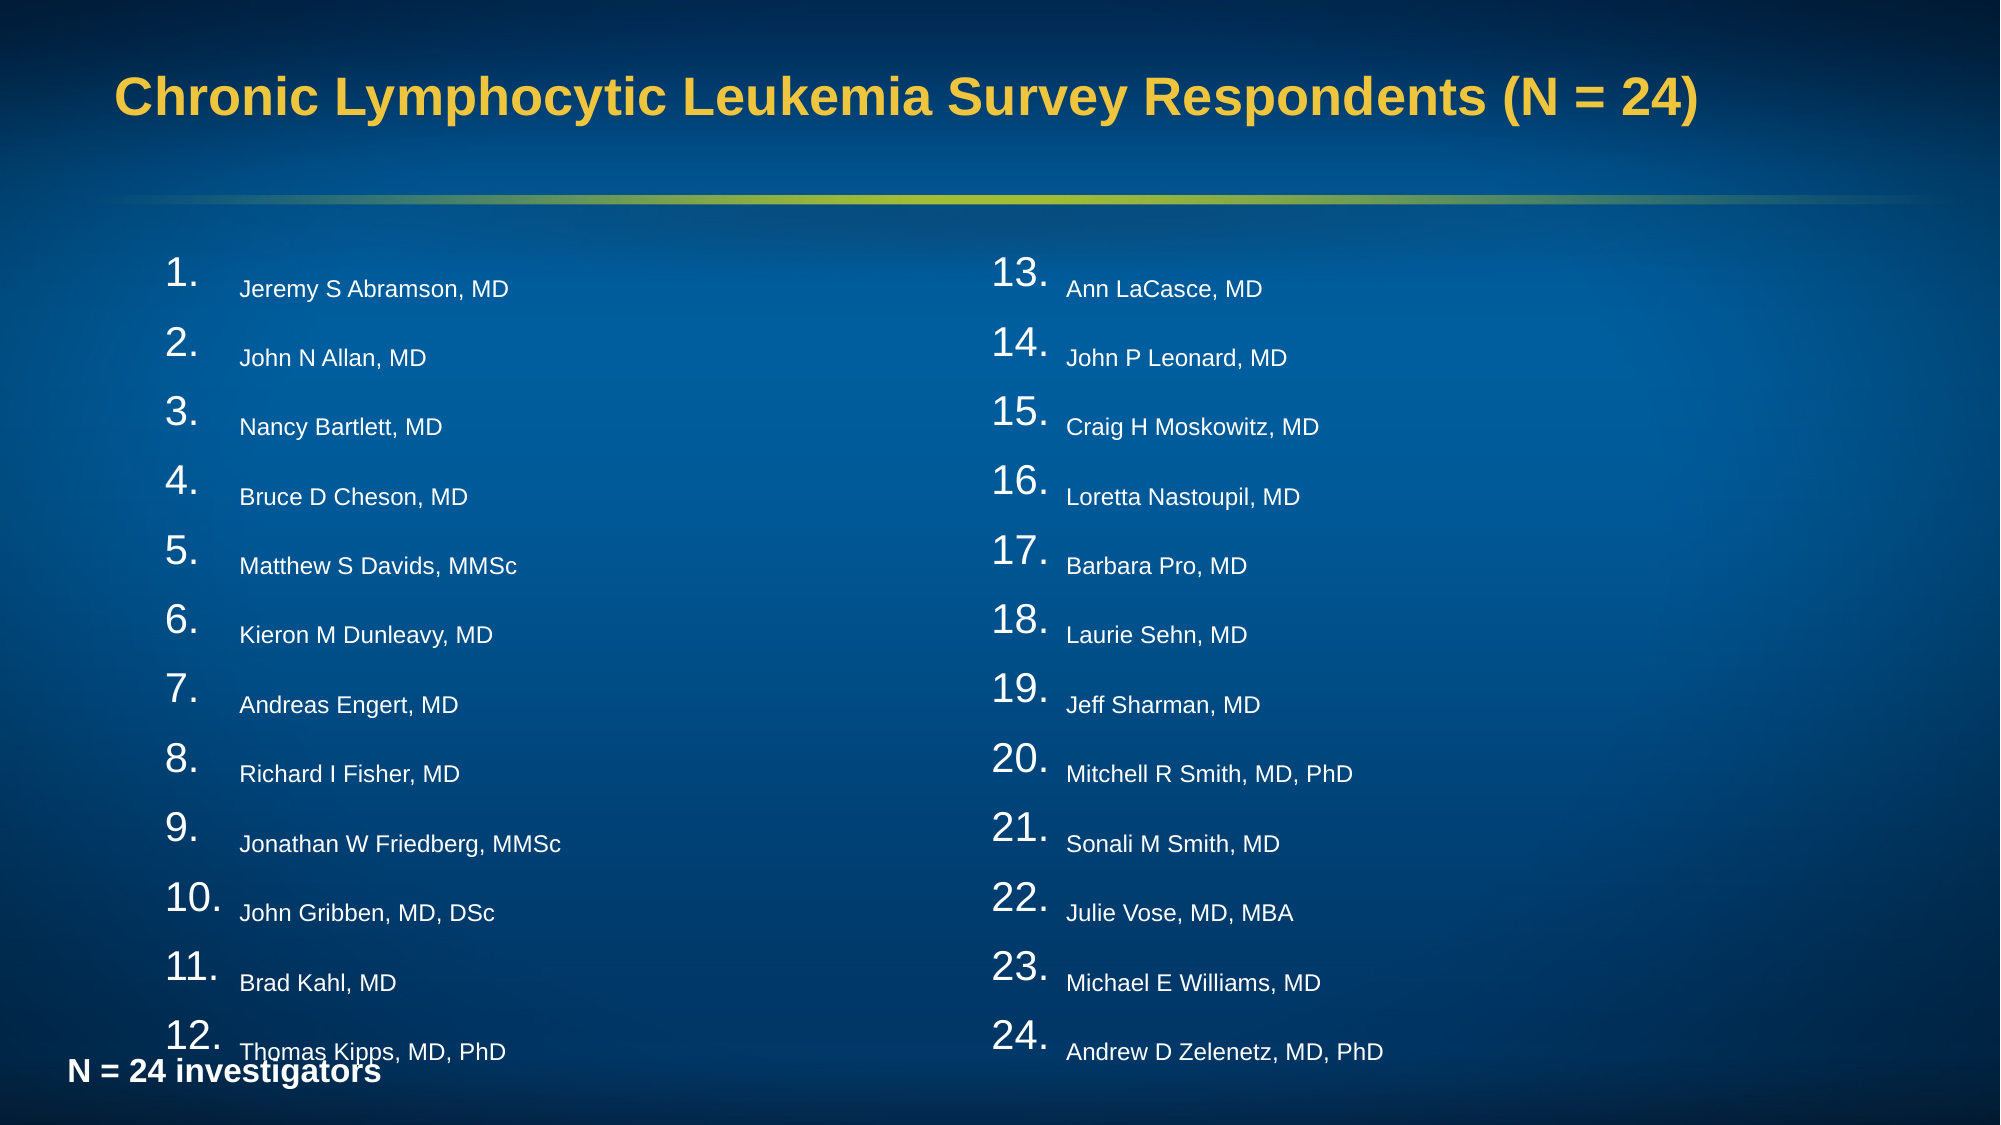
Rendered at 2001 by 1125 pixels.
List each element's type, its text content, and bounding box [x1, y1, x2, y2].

picture [0, 0, 2000, 1125]
text_box Jeremy S Abramson, MD John N Allan, MD Nancy Bartlett, MD Bruce D Cheson, MD Matthew S Davids, MMSc Kieron M Dunleavy, MD Andreas Engert, MD Richard I Fisher, MD Jonathan W Friedberg, MMSc John Gribben, MD, DSc Brad Kahl, MD Thomas Kipps, MD, PhD Ann LaCasce, MD John P Leonard, MD Craig H Moskowitz, MD Loretta Nastoupil, MD Barbara Pro, MD Laurie Sehn, MD Jeff Sharman, MD Mitchell R Smith, MD, PhD Sonali M Smith, MD Julie Vose, MD, MBA Michael E Williams, MD Andrew D Zelenetz, MD, PhD [148, 237, 1832, 1037]
text_box N = 24 investigators [52, 1018, 1328, 1125]
title Chronic Lymphocytic Leukemia Survey Respondents (N = 24) [99, 0, 1900, 188]
